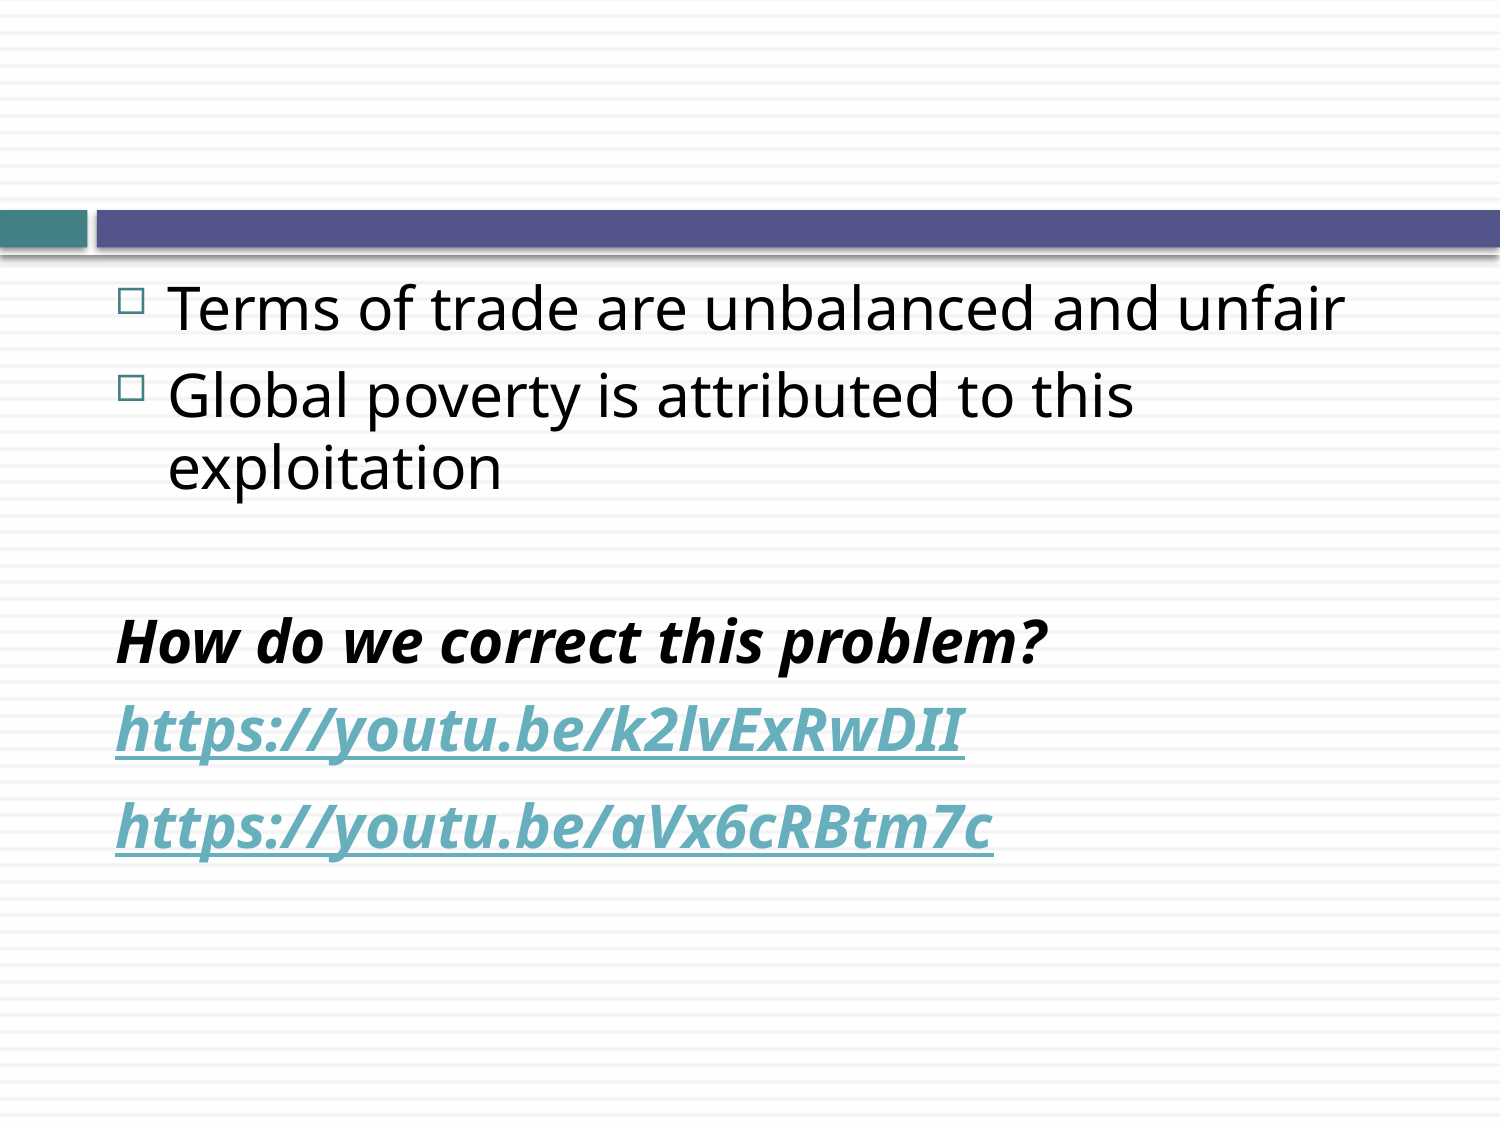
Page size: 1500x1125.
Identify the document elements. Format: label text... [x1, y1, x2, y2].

list Terms of trade are unbalanced and unfair Global poverty is attributed to this exploitation How do we correct this problem? https://youtu.be/k2lvExRwDII https://youtu.be/aVx6cRBtm7c [100, 262, 1438, 1000]
